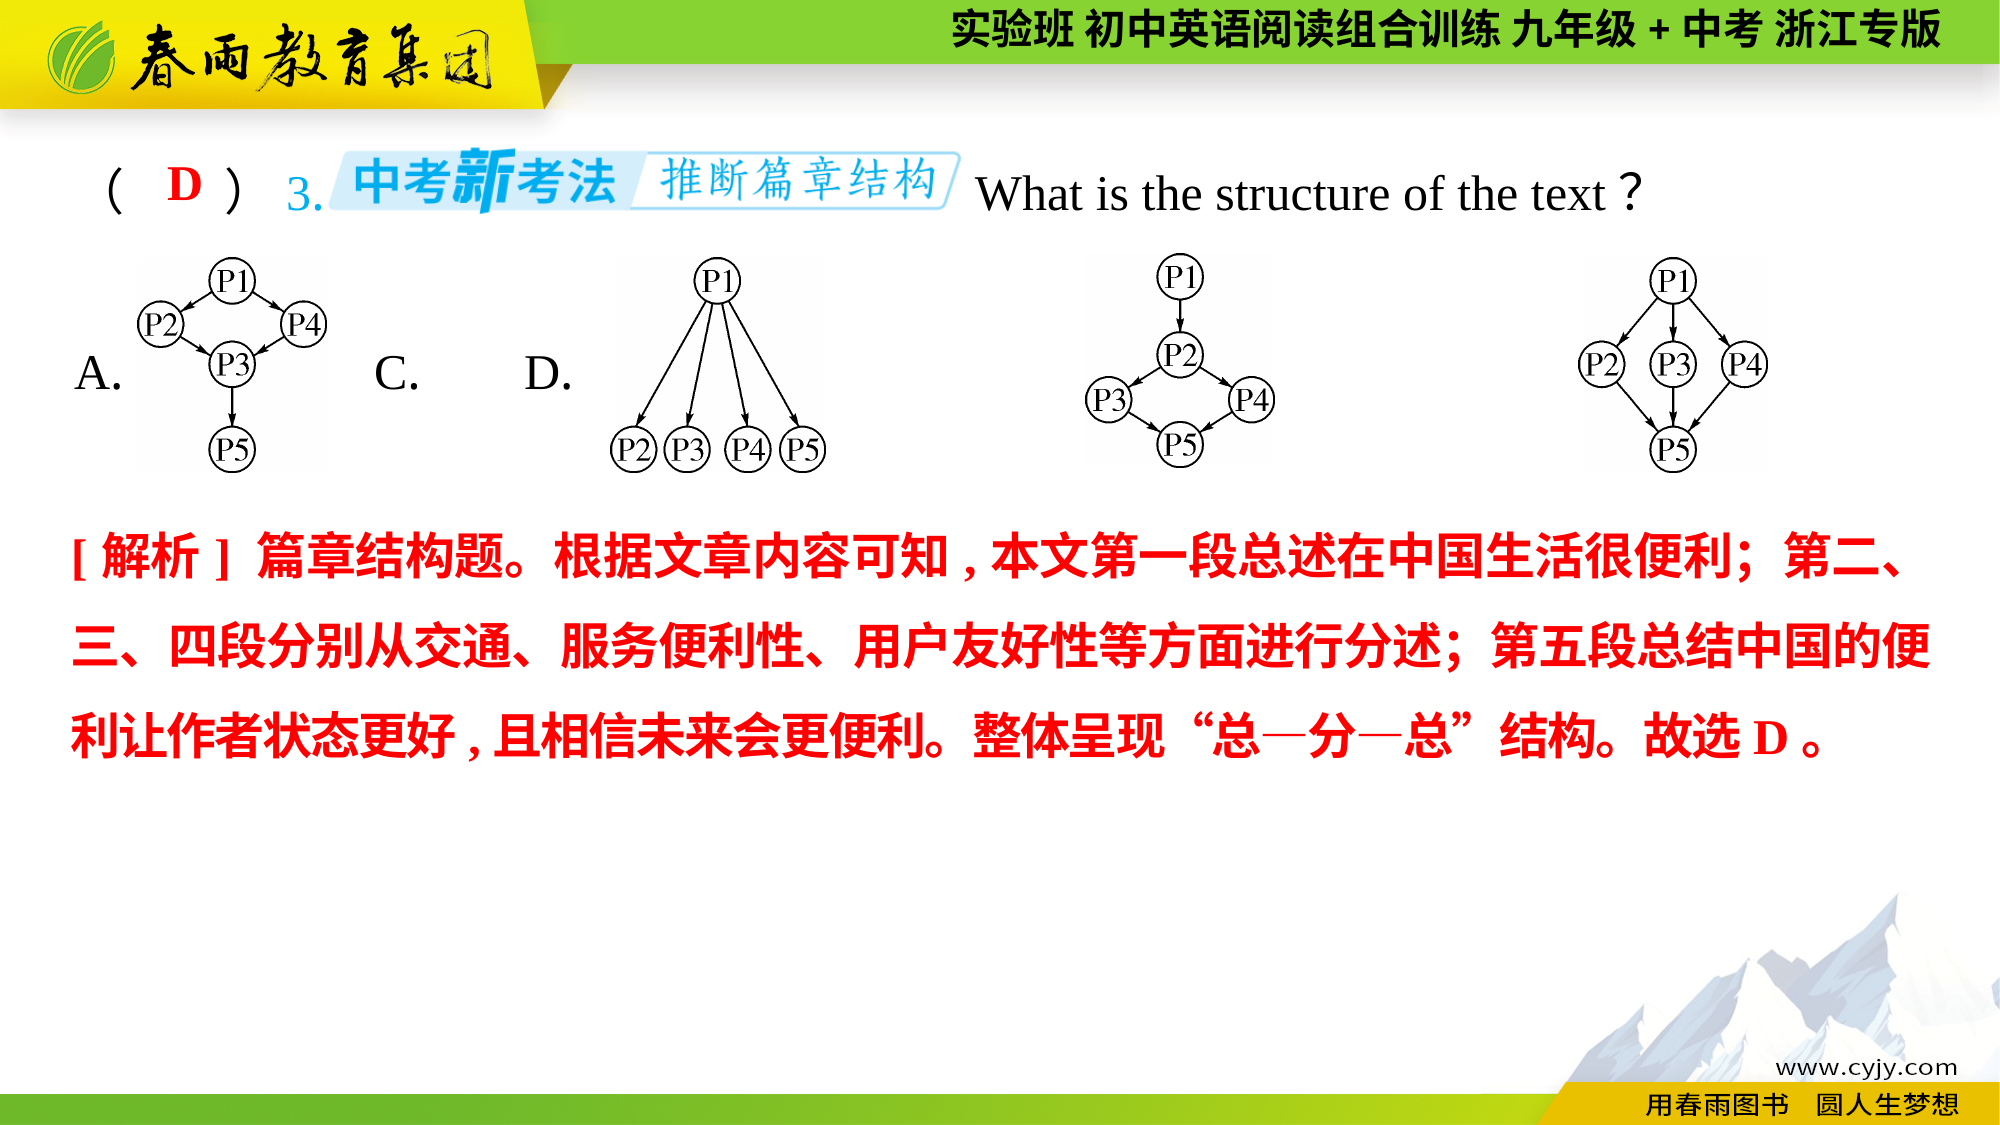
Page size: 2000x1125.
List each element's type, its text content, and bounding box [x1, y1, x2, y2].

picture [0, 0, 2000, 1125]
text_box [解析] 篇章结构题。根据文章内容可知,本文第一段总述在中国生活很便利；第二、三、四段分别从交通、服务便利性、用户友好性等方面进行分述；第五段总结中国的便利让作者状态更好,且相信未来会更便利。整体呈现“总—分—总”结构。故选D。 [56, 486, 1944, 772]
list （ ）3. What is the structure of the text？ A. B. C. D. [59, 122, 1944, 411]
text_box D [152, 143, 219, 218]
